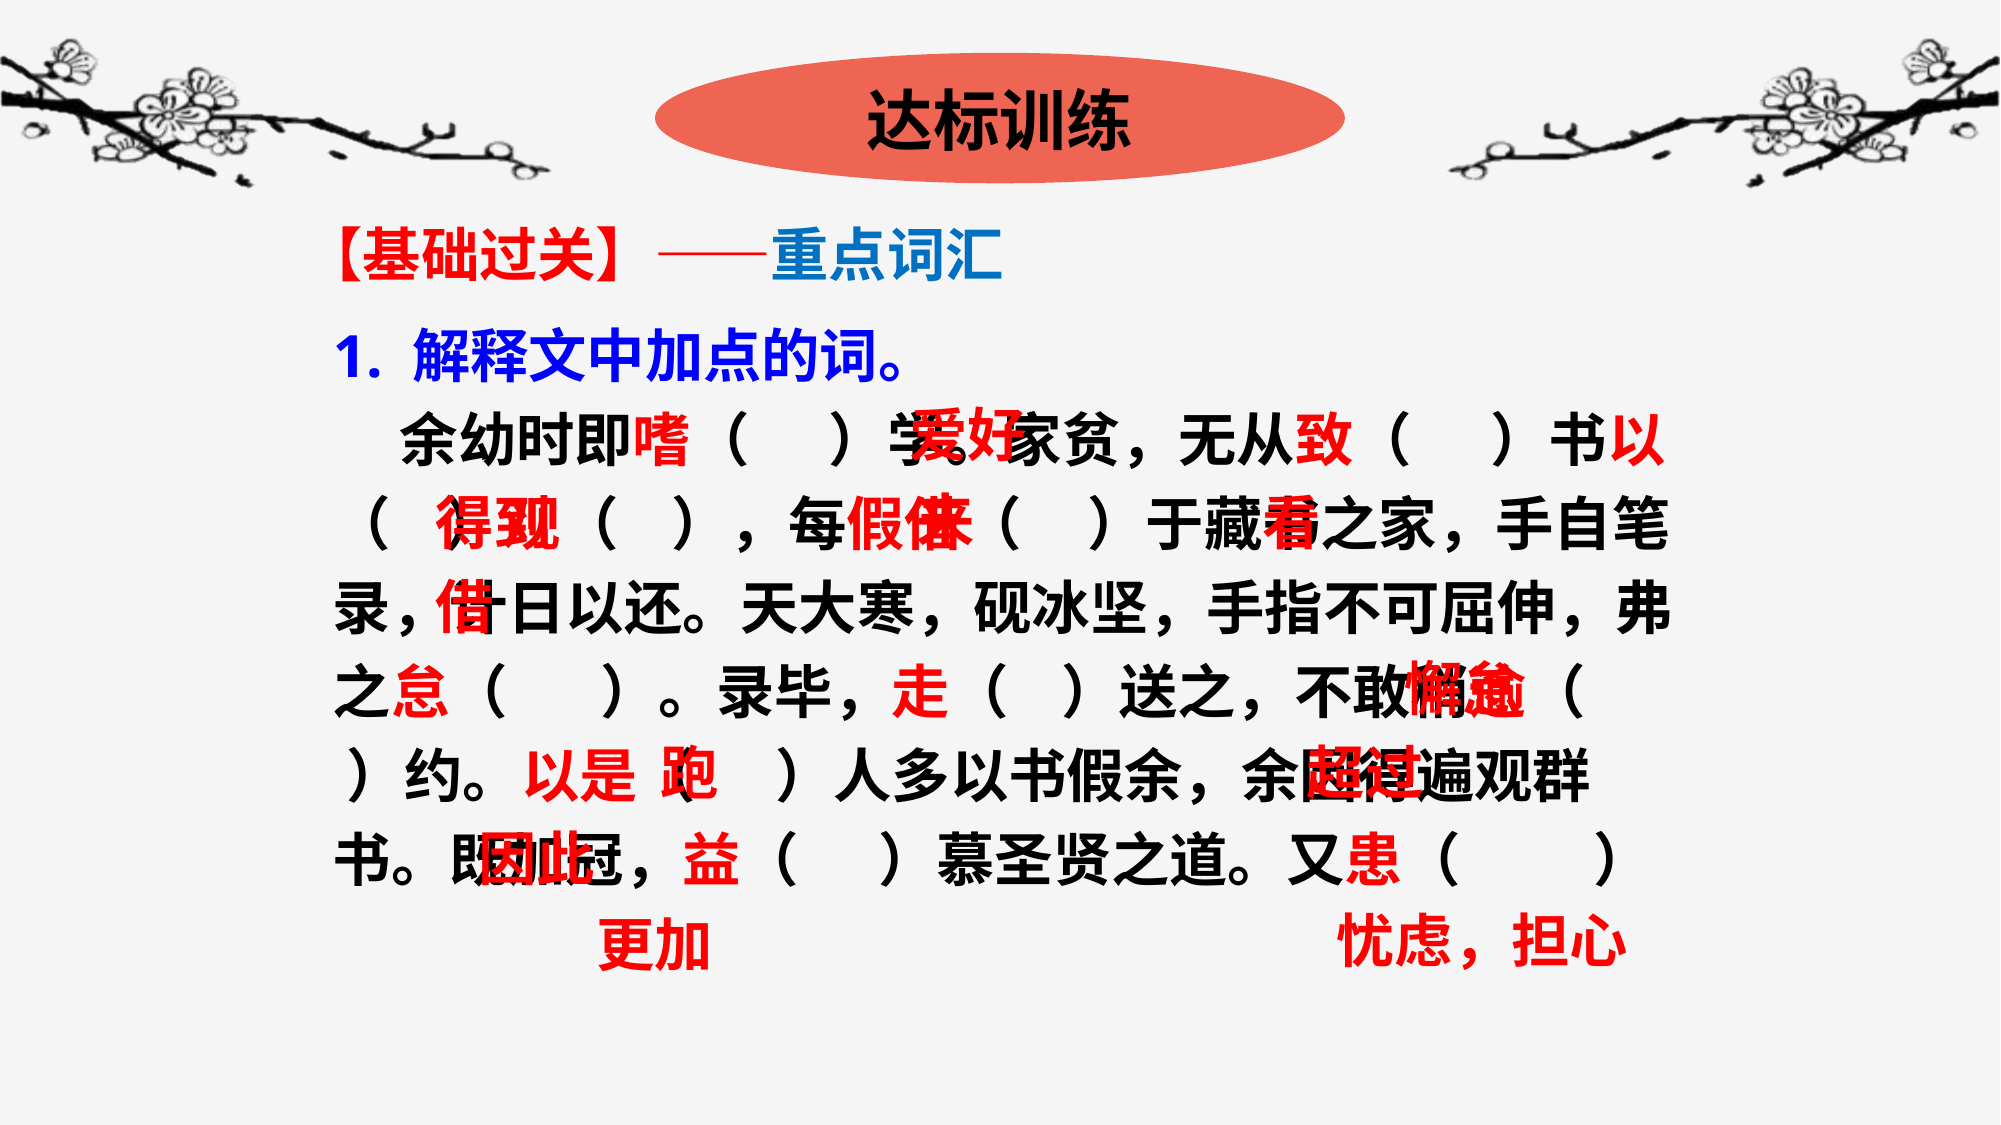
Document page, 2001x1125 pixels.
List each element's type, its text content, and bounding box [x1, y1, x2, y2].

text_box 跑 [645, 714, 743, 814]
text_box 【基础过关】——重点词汇 [290, 196, 1441, 296]
text_box 懈怠 [1389, 630, 1576, 730]
text_box 忧虑，担心 [1321, 883, 1662, 982]
text_box 超过 [1292, 714, 1478, 814]
text_box 看 [1248, 464, 1346, 564]
picture [1327, 0, 2000, 310]
text_box 更加 [581, 887, 768, 986]
text_box 爱好 [894, 376, 1055, 476]
text_box 借 [421, 548, 519, 648]
picture [0, 0, 673, 310]
text_box 达标训练 [654, 52, 1345, 184]
text_box 1. 解释文中加点的词。 余幼时即嗜（ ）学。家贫，无从致（ ）书以（ ）观（ ），每假借（ ）于藏书之家，手自笔录，计日以还。天大寒，砚冰坚，手指不可屈伸，弗之怠（ ）。录毕，走（ ）送之，不敢稍逾（ ）约。以是（ ）人多以书假余，余因得遍观群书。既加冠，益（ ）慕圣贤之道。又患（ ） [318, 297, 1704, 901]
text_box 来 [901, 462, 1000, 562]
text_box 因此 [463, 800, 650, 900]
text_box 得到 [421, 464, 600, 564]
